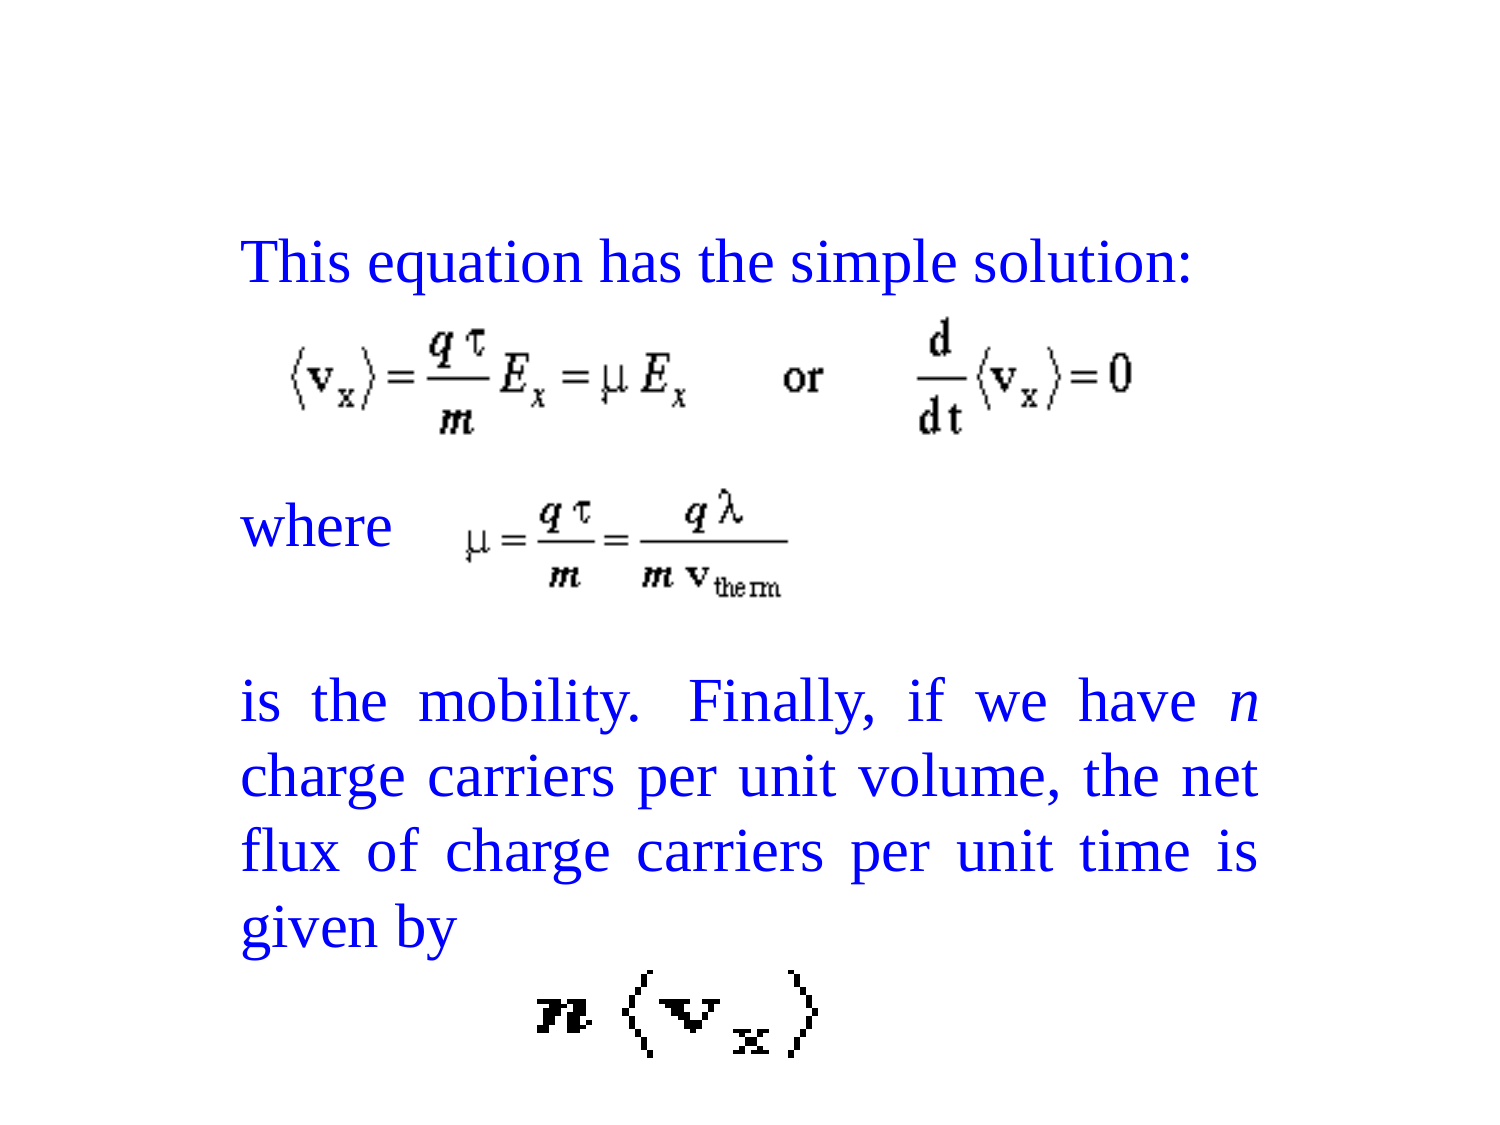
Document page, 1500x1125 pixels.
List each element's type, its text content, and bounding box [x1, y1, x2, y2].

picture [462, 487, 791, 601]
subtitle This equation has the simple solution: where is the mobility. Finally, if we have n charge carriers per unit volume, the net flux of charge carriers per unit time is given by [225, 212, 1275, 1063]
picture [287, 312, 1137, 451]
picture [524, 962, 826, 1063]
